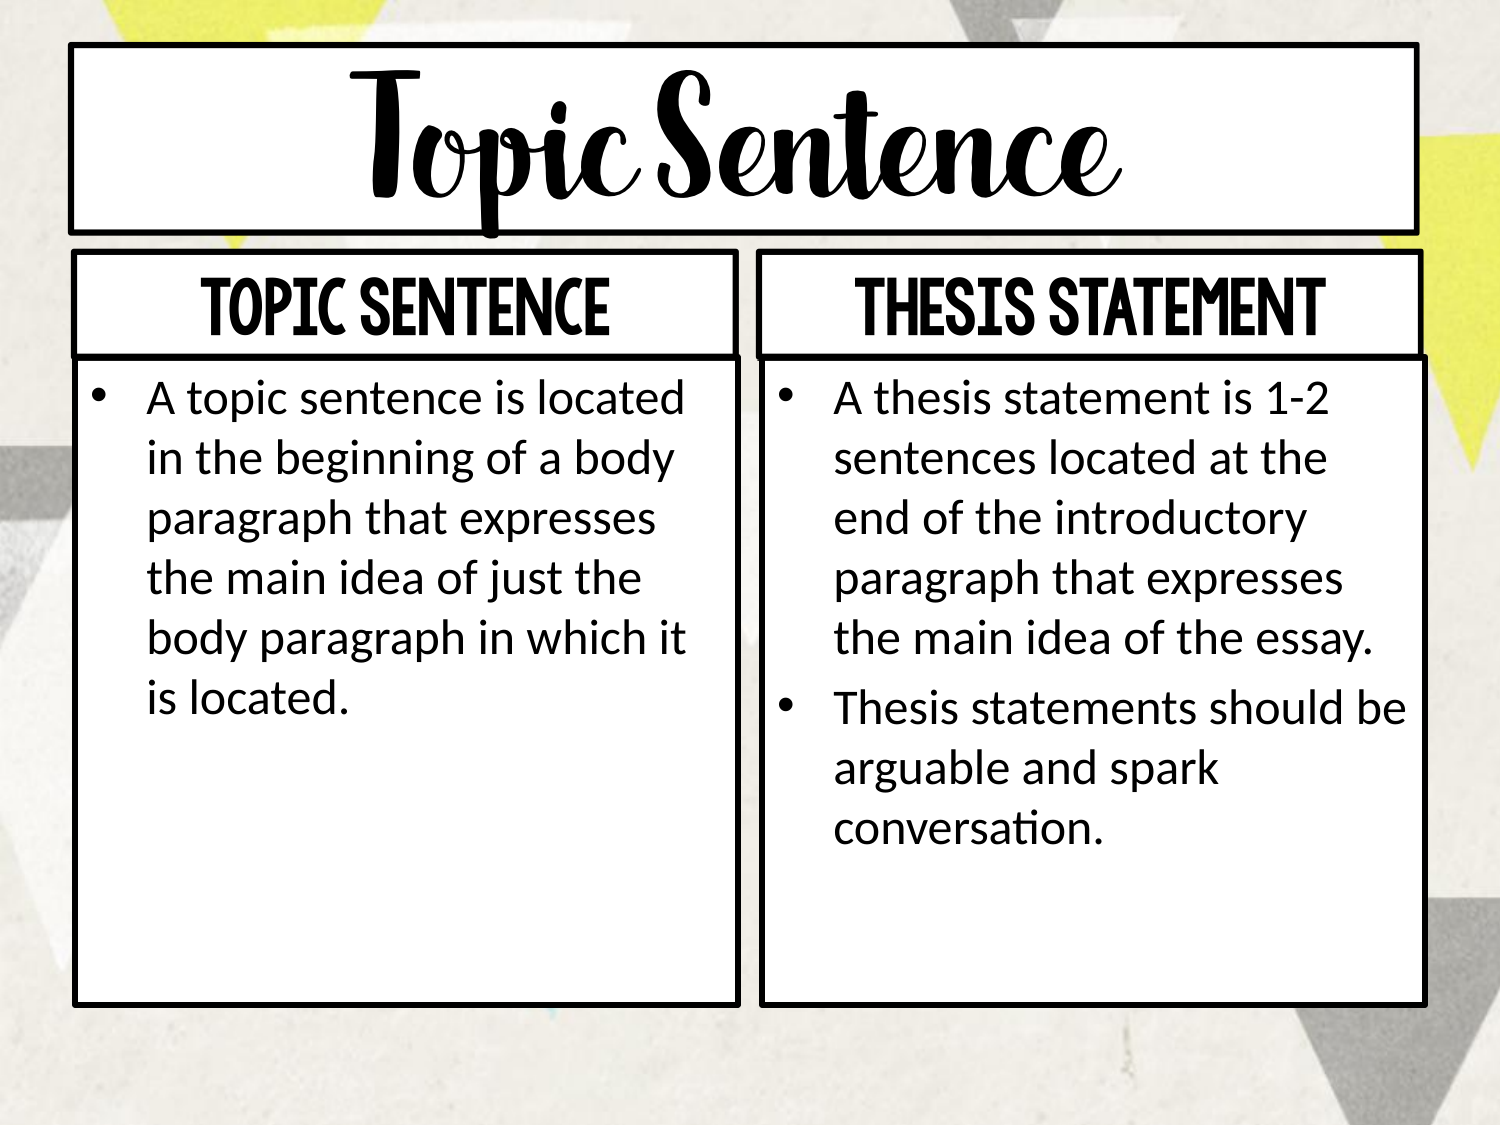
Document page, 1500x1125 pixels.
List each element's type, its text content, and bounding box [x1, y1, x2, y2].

list A thesis statement is 1-2 sentences located at the end of the introductory paragraph that expresses the main idea of the essay. Thesis statements should be arguable and spark conversation. [759, 365, 1428, 1008]
picture [0, 0, 1500, 1125]
list A topic sentence is located in the beginning of a body paragraph that expresses the main idea of just the body paragraph in which it is located. [72, 369, 741, 1008]
